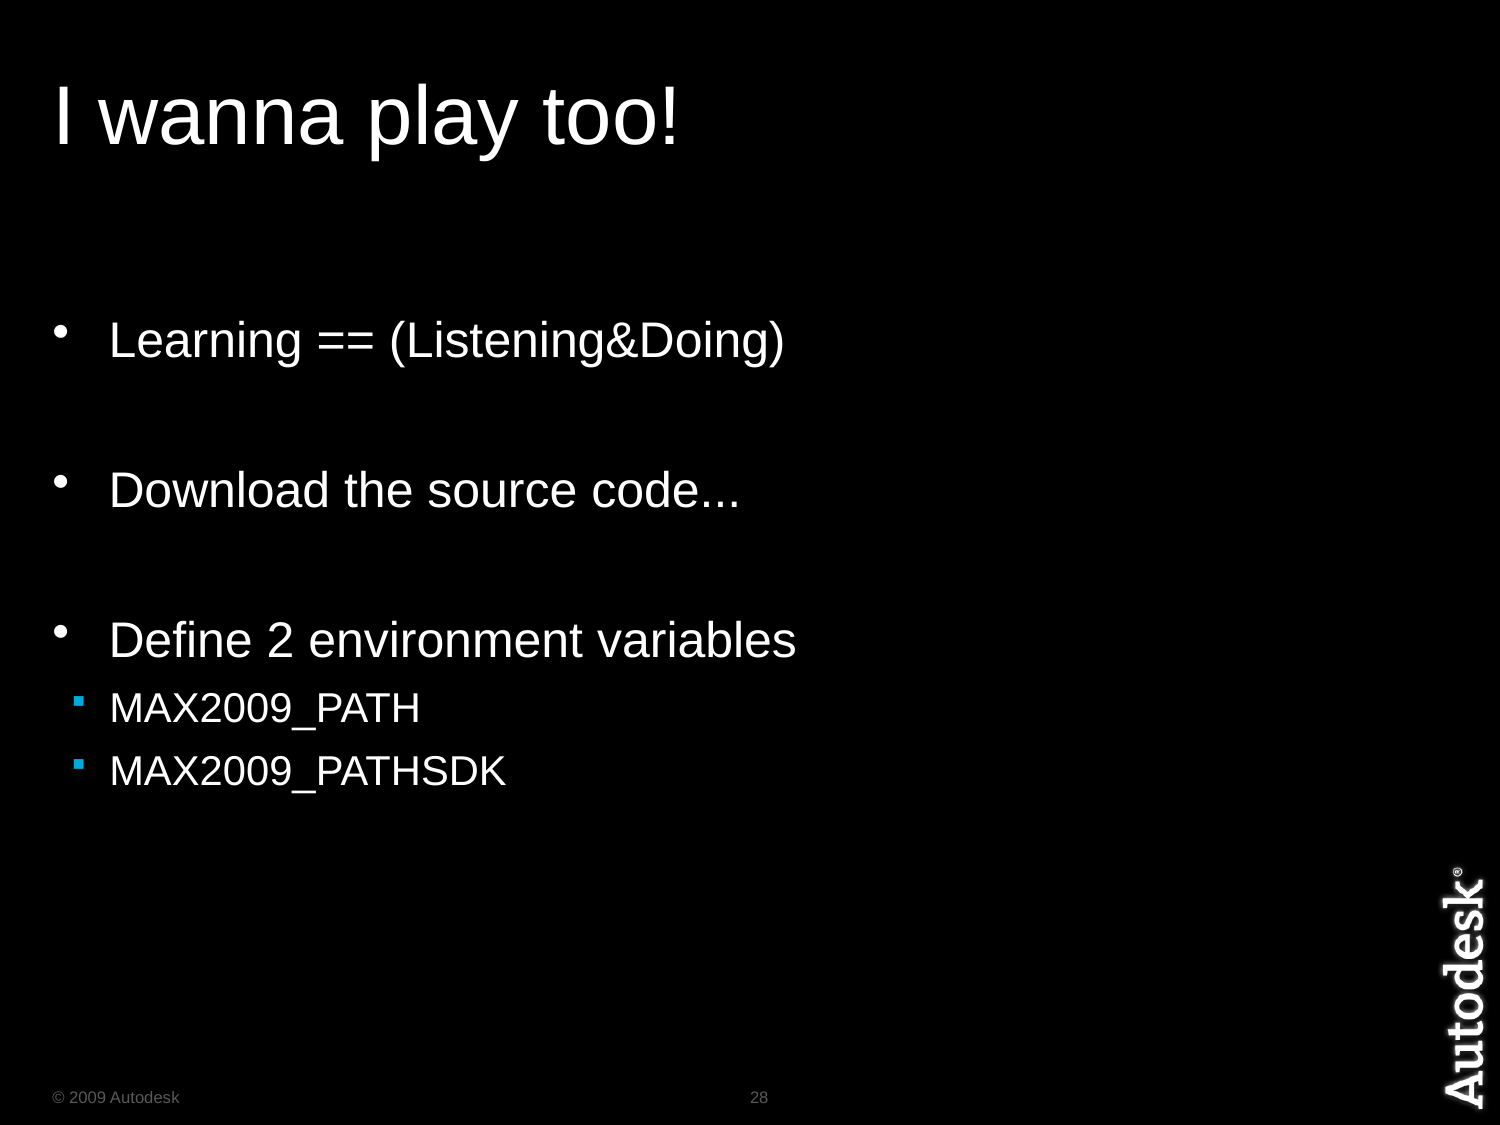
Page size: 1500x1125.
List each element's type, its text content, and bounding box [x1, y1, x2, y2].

list Learning == (Listening&Doing) Download the source code... Define 2 environment variables MAX2009_PATH MAX2009_PATHSDK [52, 231, 1401, 1073]
title I wanna play too! [52, 22, 1401, 211]
picture [1402, 0, 1500, 1125]
